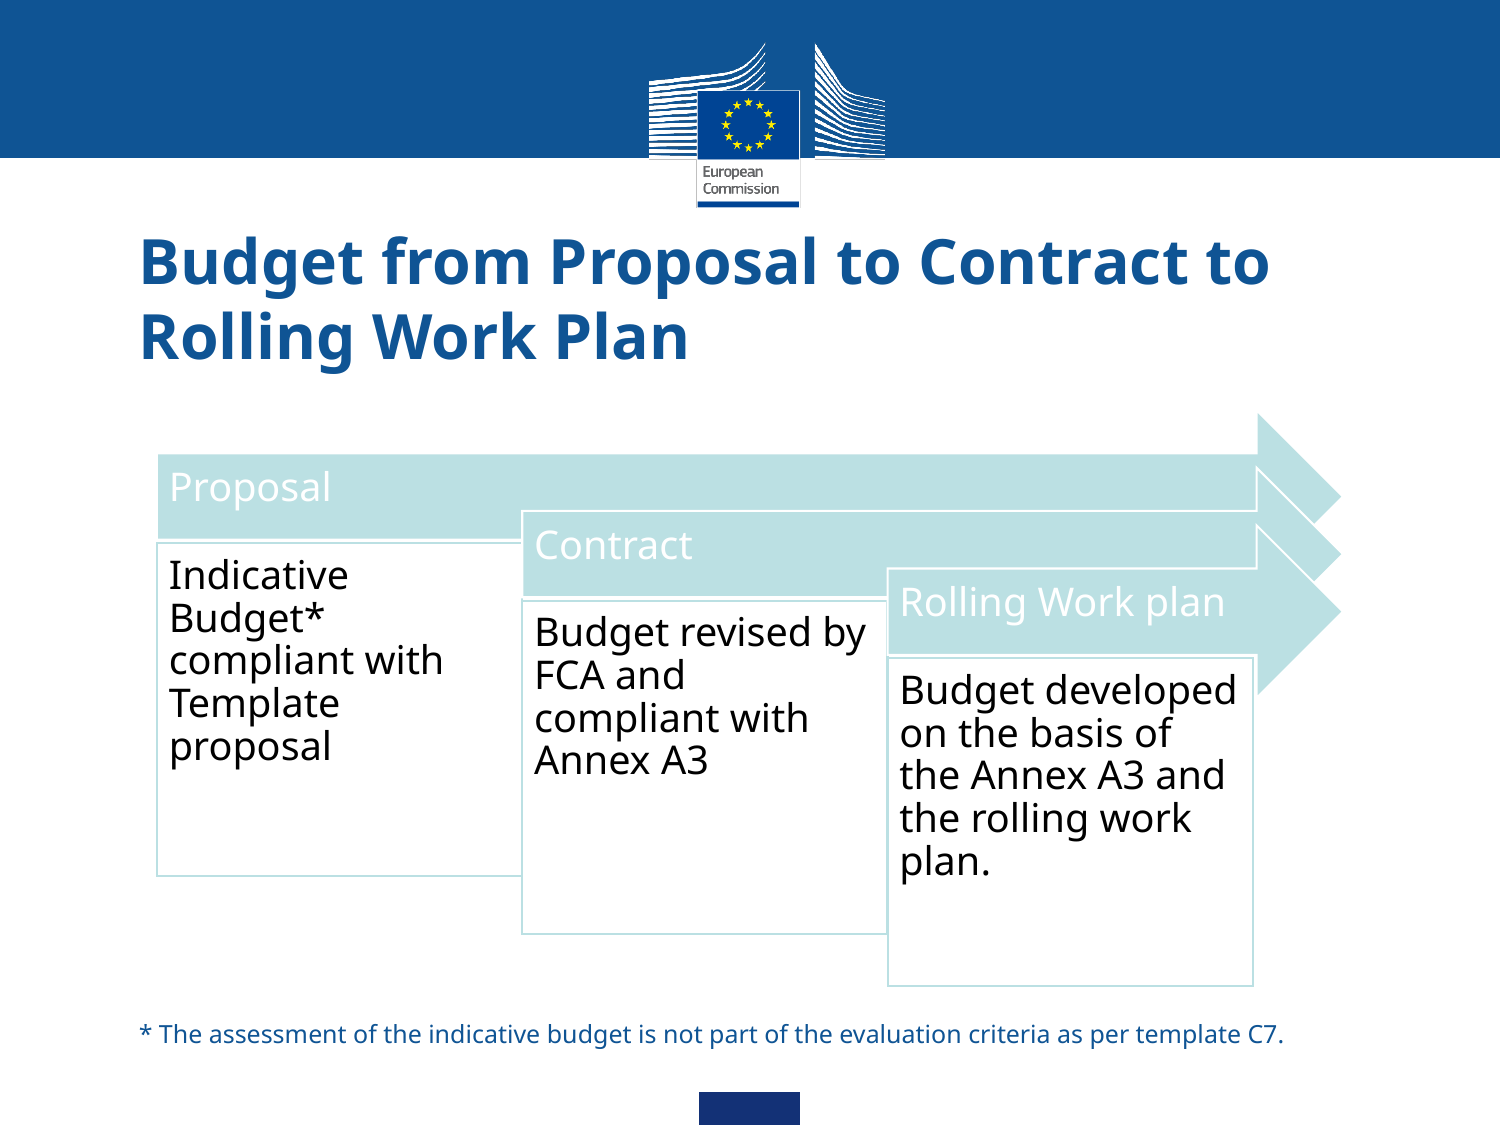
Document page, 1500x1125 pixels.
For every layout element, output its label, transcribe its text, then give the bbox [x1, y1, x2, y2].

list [74, 408, 1425, 988]
title Budget from Proposal to Contract to Rolling Work Plan [64, 219, 1415, 374]
picture [649, 42, 885, 208]
text_box * The assessment of the indicative budget is not part of the evaluation criteria as per template C7. [123, 1011, 1317, 1057]
